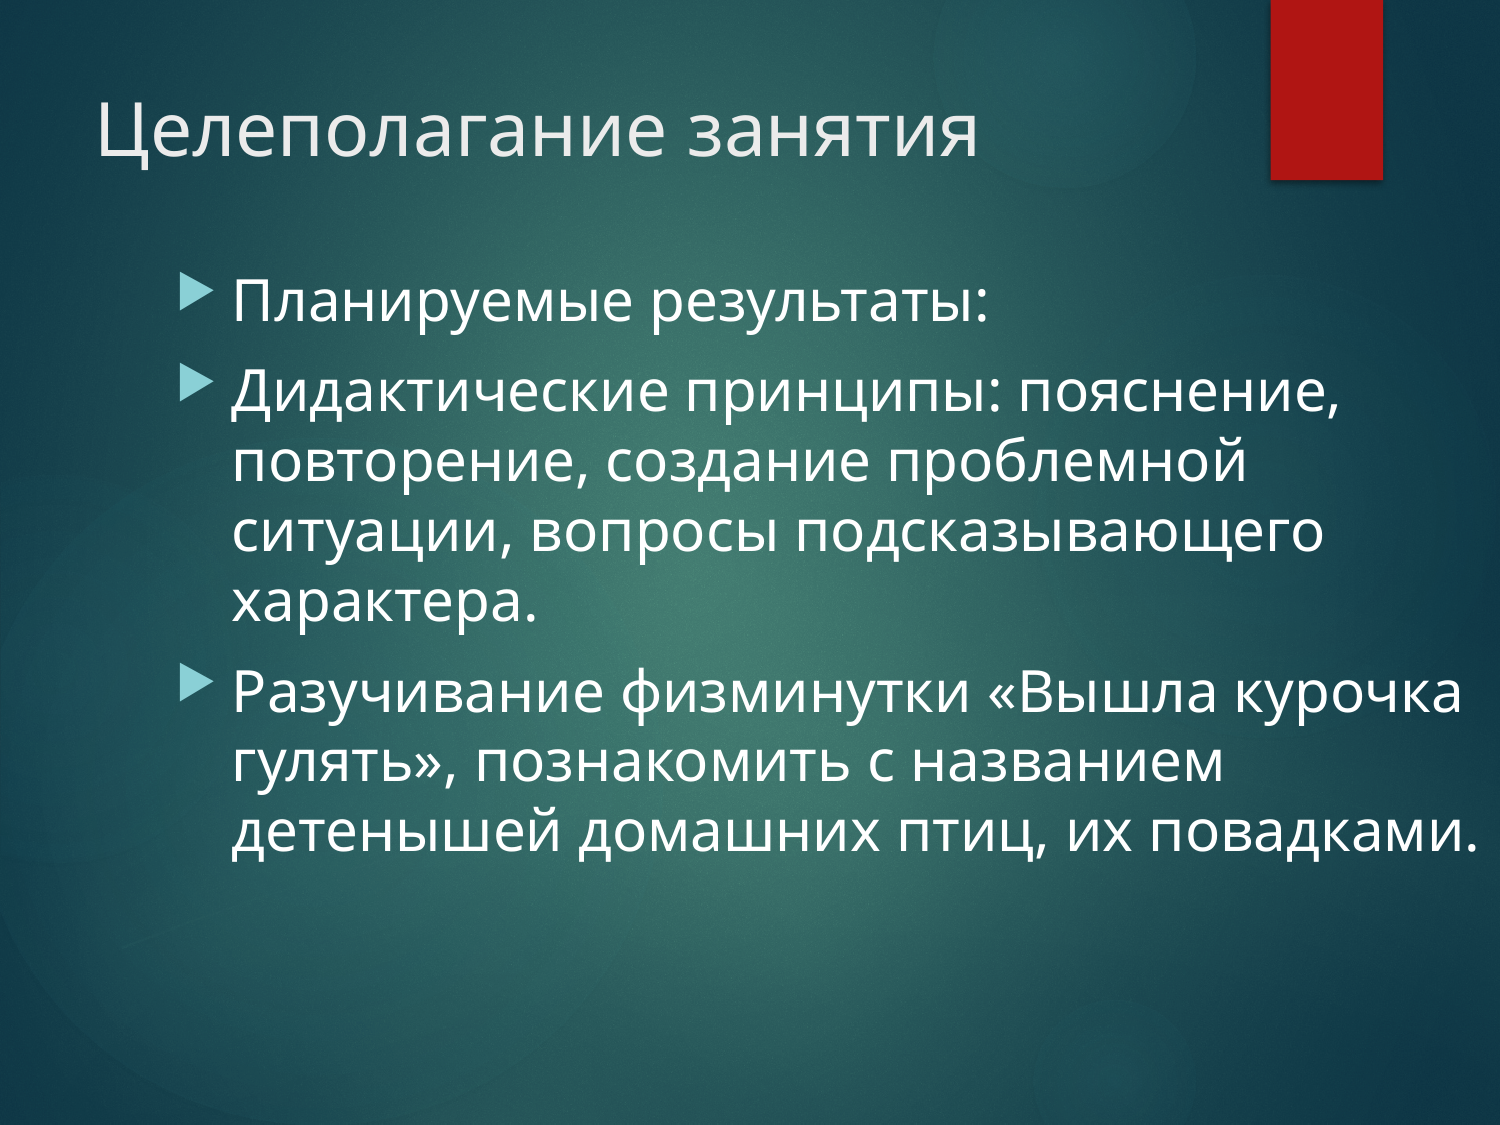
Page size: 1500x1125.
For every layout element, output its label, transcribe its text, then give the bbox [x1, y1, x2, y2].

list Планируемые результаты: Дидактические принципы: пояснение, повторение, создание проблемной ситуации, вопросы подсказывающего характера. Разучивание физминутки «Вышла курочка гулять», познакомить с названием детенышей домашних птиц, их повадками. [160, 255, 1500, 1125]
title Целеполагание занятия [79, 74, 1237, 304]
